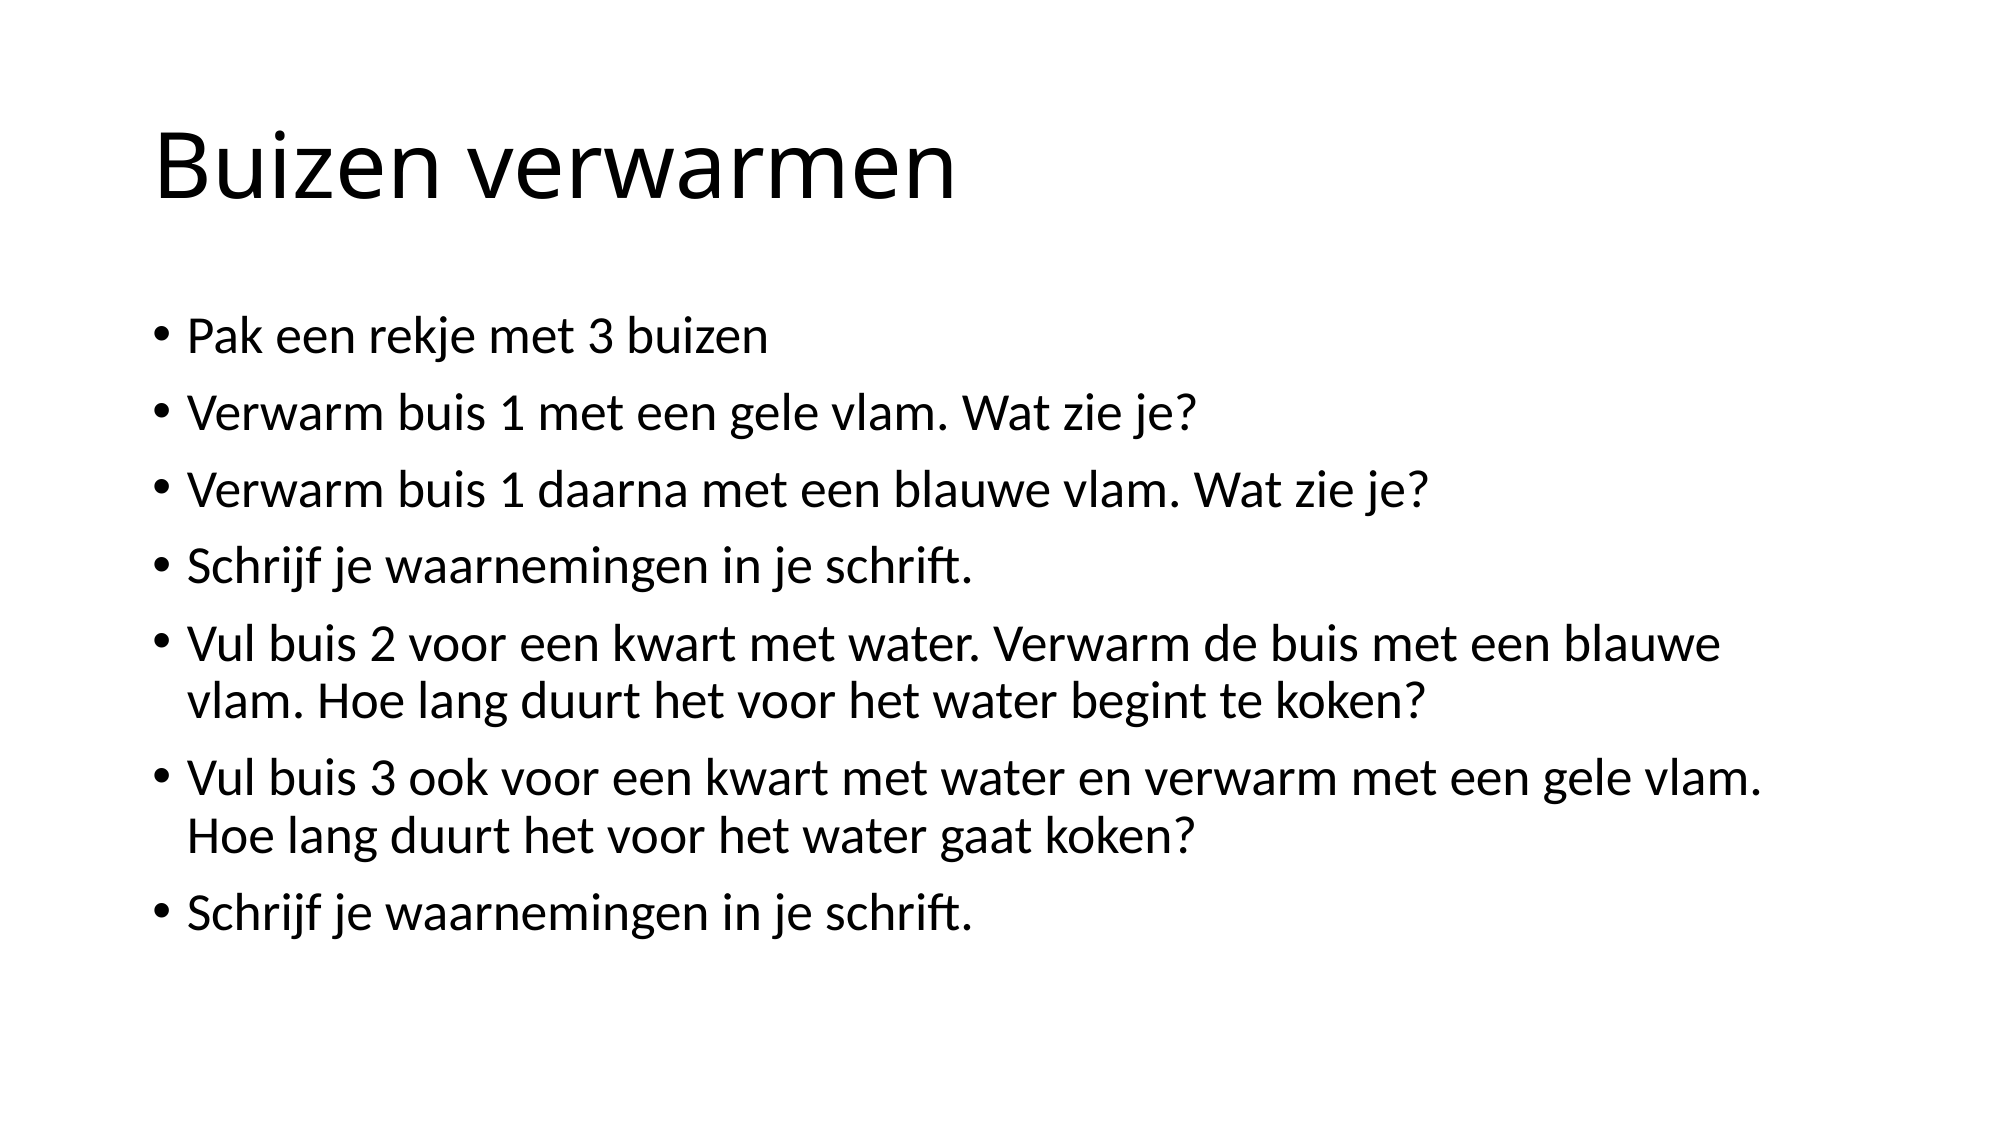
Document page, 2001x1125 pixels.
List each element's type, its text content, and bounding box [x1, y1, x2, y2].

list Pak een rekje met 3 buizen Verwarm buis 1 met een gele vlam. Wat zie je? Verwarm buis 1 daarna met een blauwe vlam. Wat zie je? Schrijf je waarnemingen in je schrift. Vul buis 2 voor een kwart met water. Verwarm de buis met een blauwe vlam. Hoe lang duurt het voor het water begint te koken? Vul buis 3 ook voor een kwart met water en verwarm met een gele vlam. Hoe lang duurt het voor het water gaat koken? Schrijf je waarnemingen in je schrift. [137, 299, 1863, 1014]
title Buizen verwarmen [137, 59, 1863, 278]
